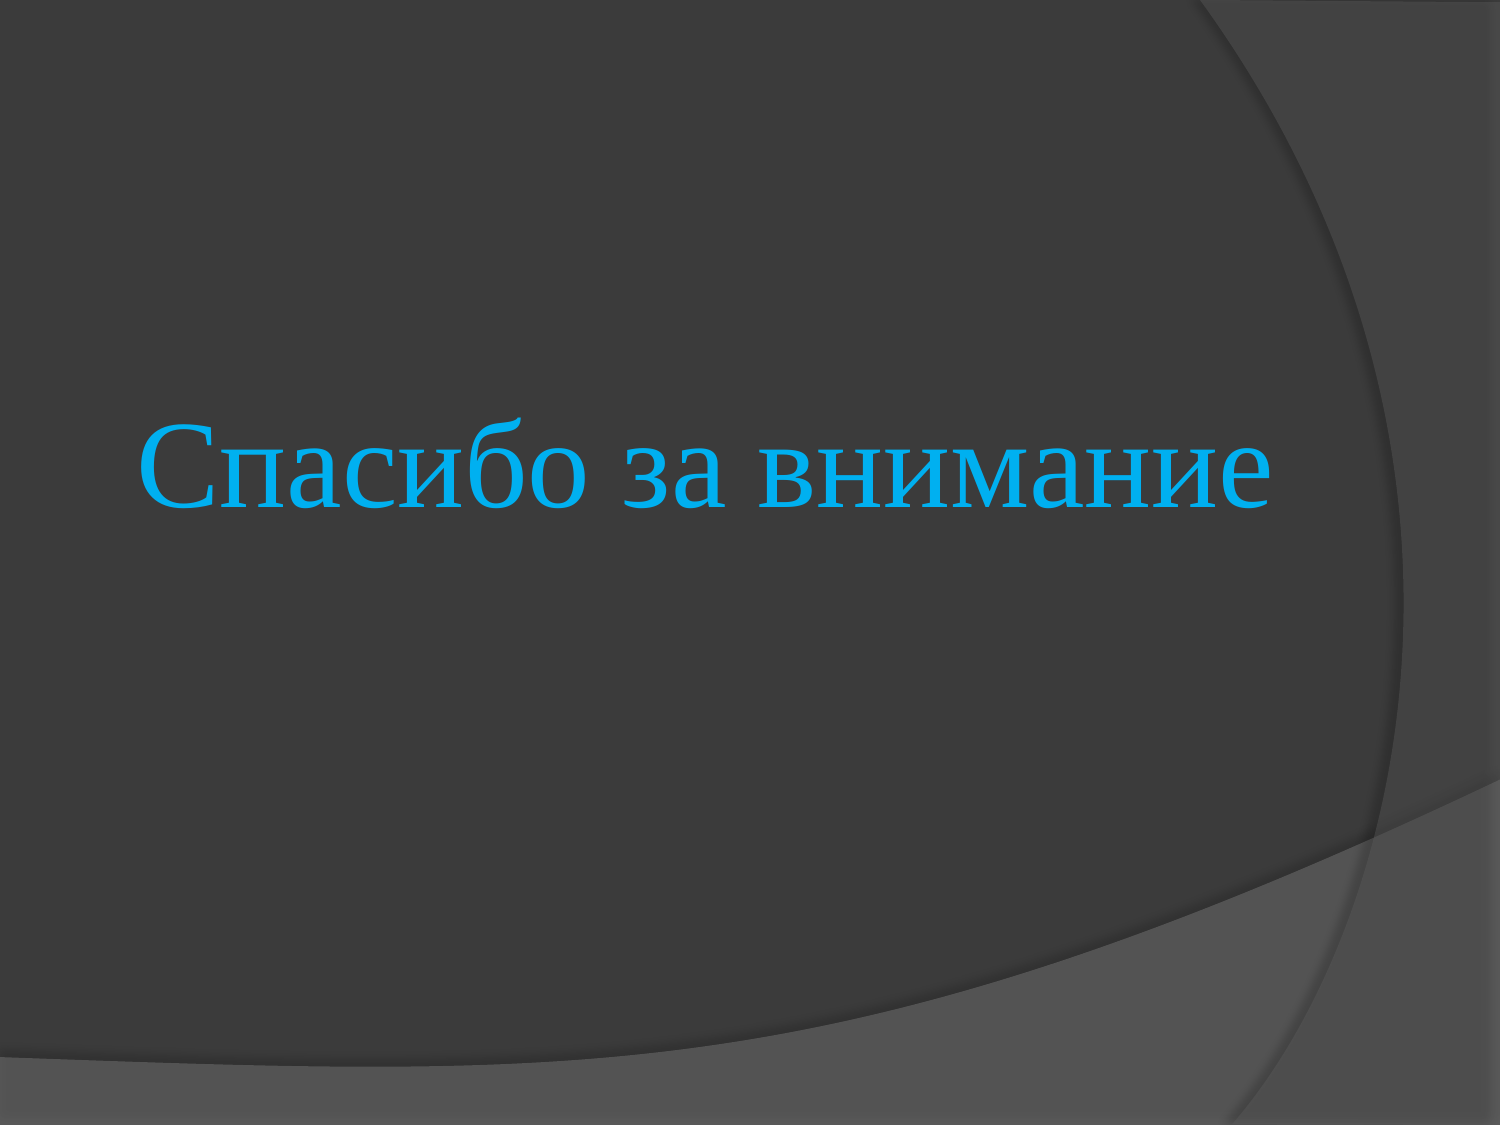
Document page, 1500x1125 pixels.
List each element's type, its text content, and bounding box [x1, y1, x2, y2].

title Спасибо за внимание [128, 363, 1354, 551]
